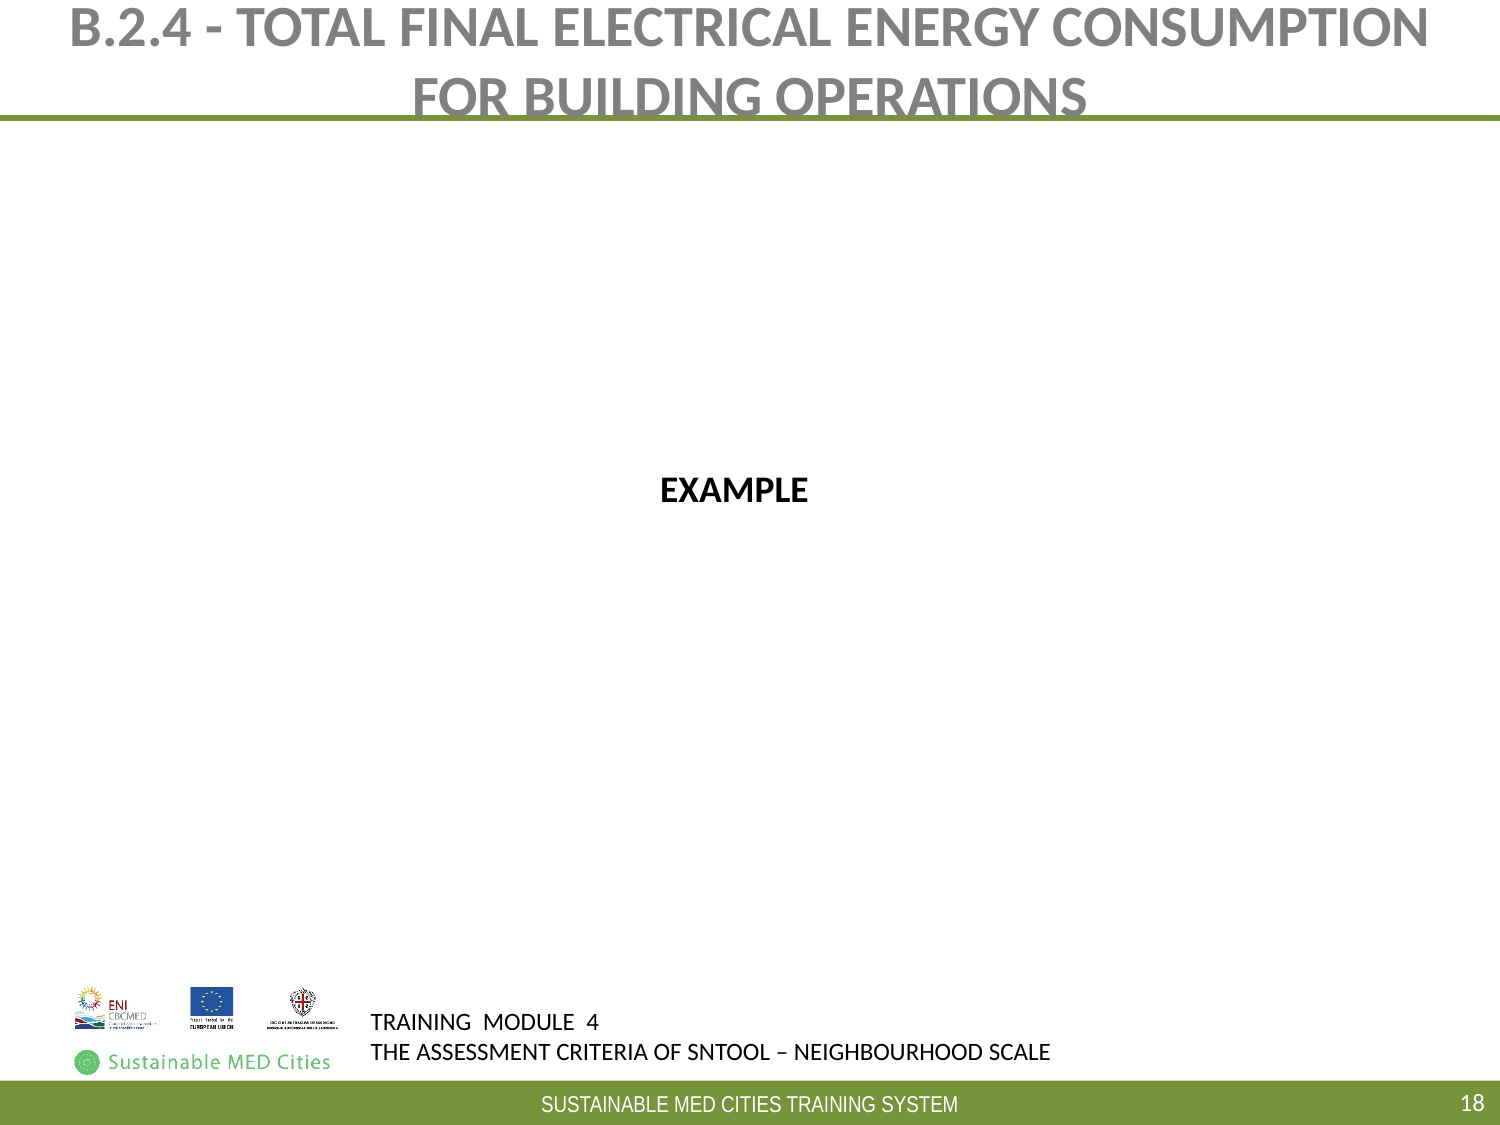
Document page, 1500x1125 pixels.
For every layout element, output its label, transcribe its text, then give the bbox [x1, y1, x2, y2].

list EXAMPLE [43, 262, 1425, 944]
title B.2.4 - TOTAL FINAL ELECTRICAL ENERGY CONSUMPTION FOR BUILDING OPERATIONS [0, 0, 1500, 117]
picture [62, 978, 356, 1080]
slide_number 18 [1149, 1078, 1500, 1125]
